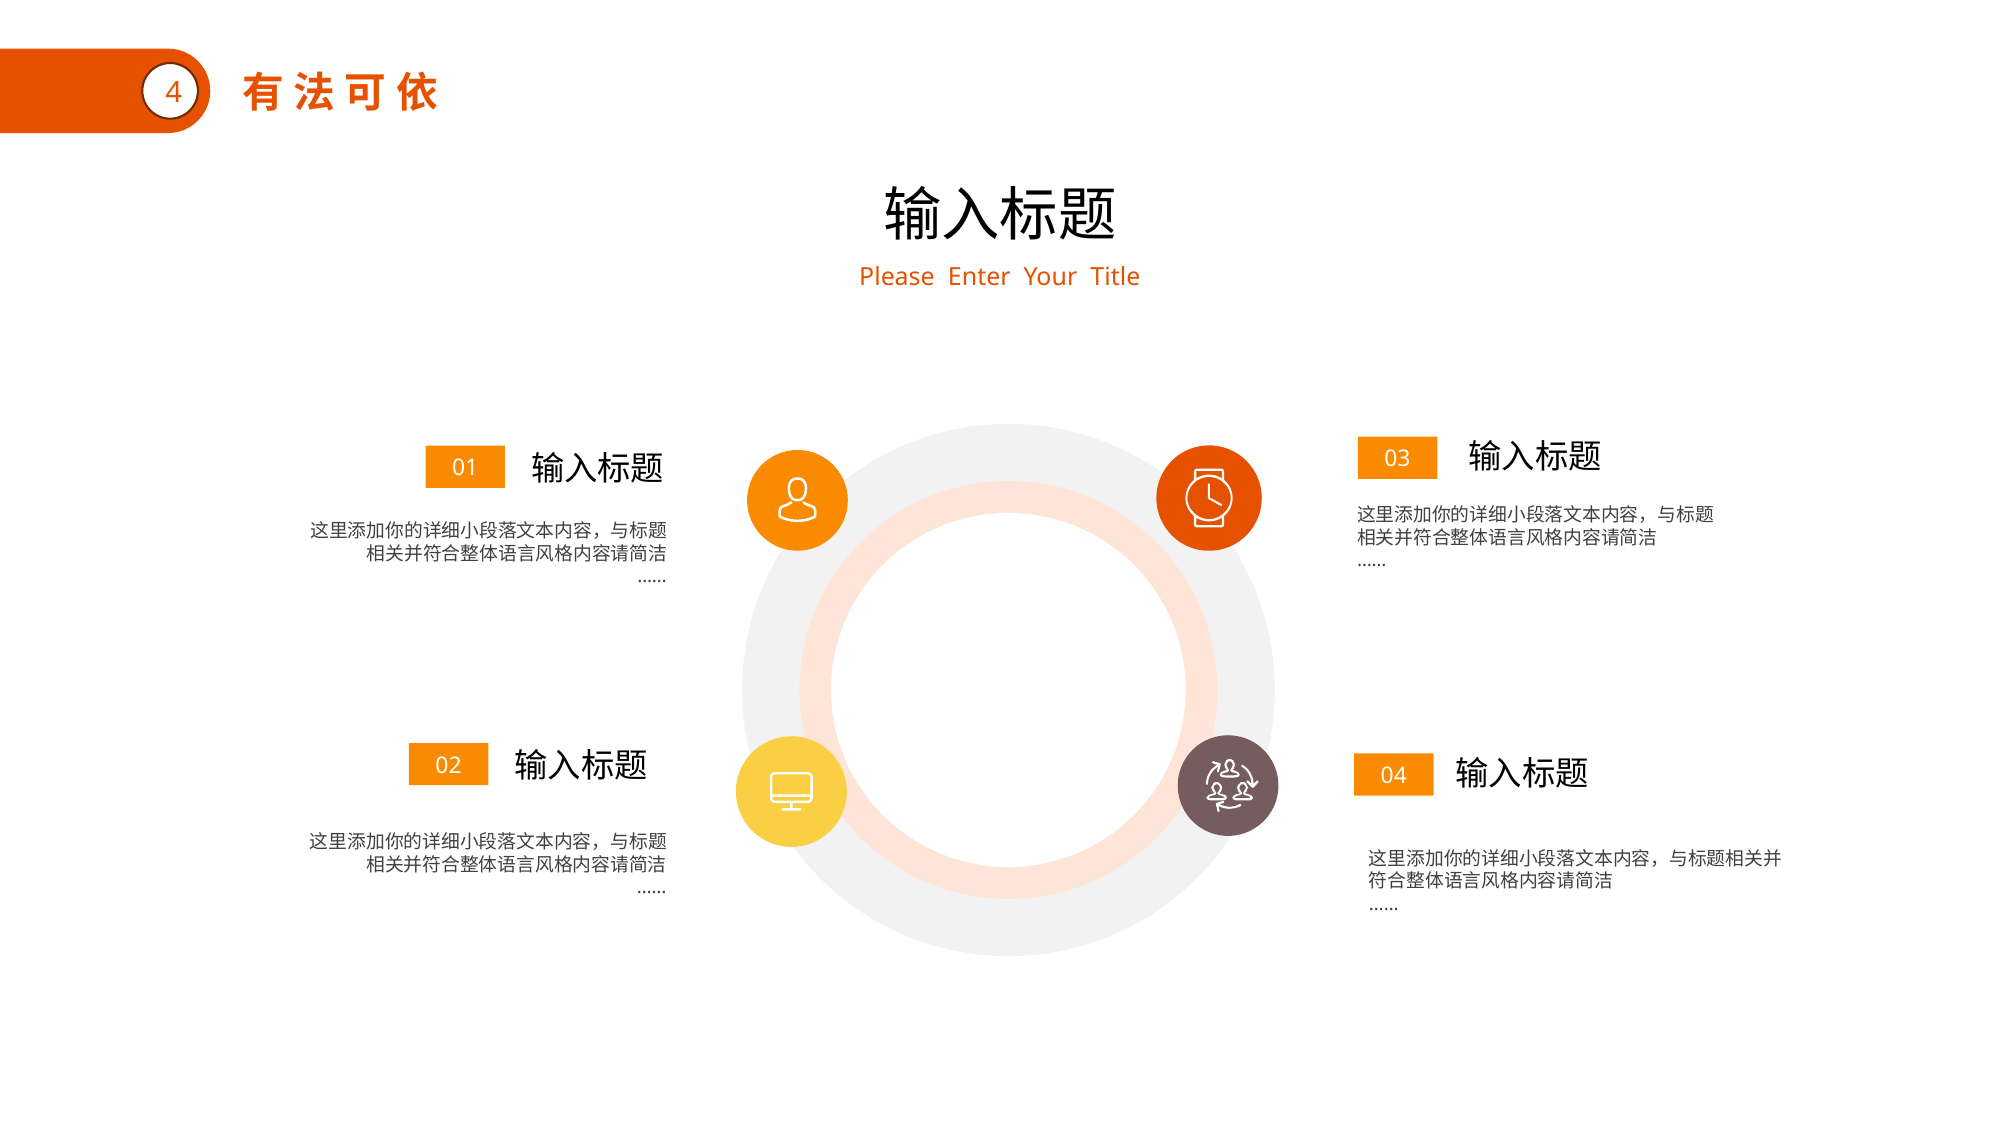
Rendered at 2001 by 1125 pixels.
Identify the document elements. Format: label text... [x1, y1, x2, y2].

text_box 这里添加你的详细小段落文本内容，与标题相关并符合整体语言风格内容请简洁 …… [1342, 495, 1739, 578]
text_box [735, 736, 847, 847]
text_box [1156, 445, 1262, 551]
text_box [1177, 735, 1279, 836]
text_box Please Enter Your Title [747, 253, 1253, 299]
text_box 这里添加你的详细小段落文本内容，与标题相关并符合整体语言风格内容请简洁 …… [278, 511, 682, 594]
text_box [425, 439, 679, 496]
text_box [0, 48, 535, 134]
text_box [747, 449, 848, 551]
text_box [1357, 427, 1617, 484]
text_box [742, 423, 1275, 957]
text_box 这里添加你的详细小段落文本内容，与标题相关并符合整体语言风格内容请简洁 …… [279, 822, 681, 905]
text_box 输入标题 [688, 169, 1312, 255]
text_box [1354, 744, 1676, 800]
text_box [408, 737, 663, 793]
text_box 这里添加你的详细小段落文本内容，与标题相关并符合整体语言风格内容请简洁 …… [1354, 839, 1814, 922]
